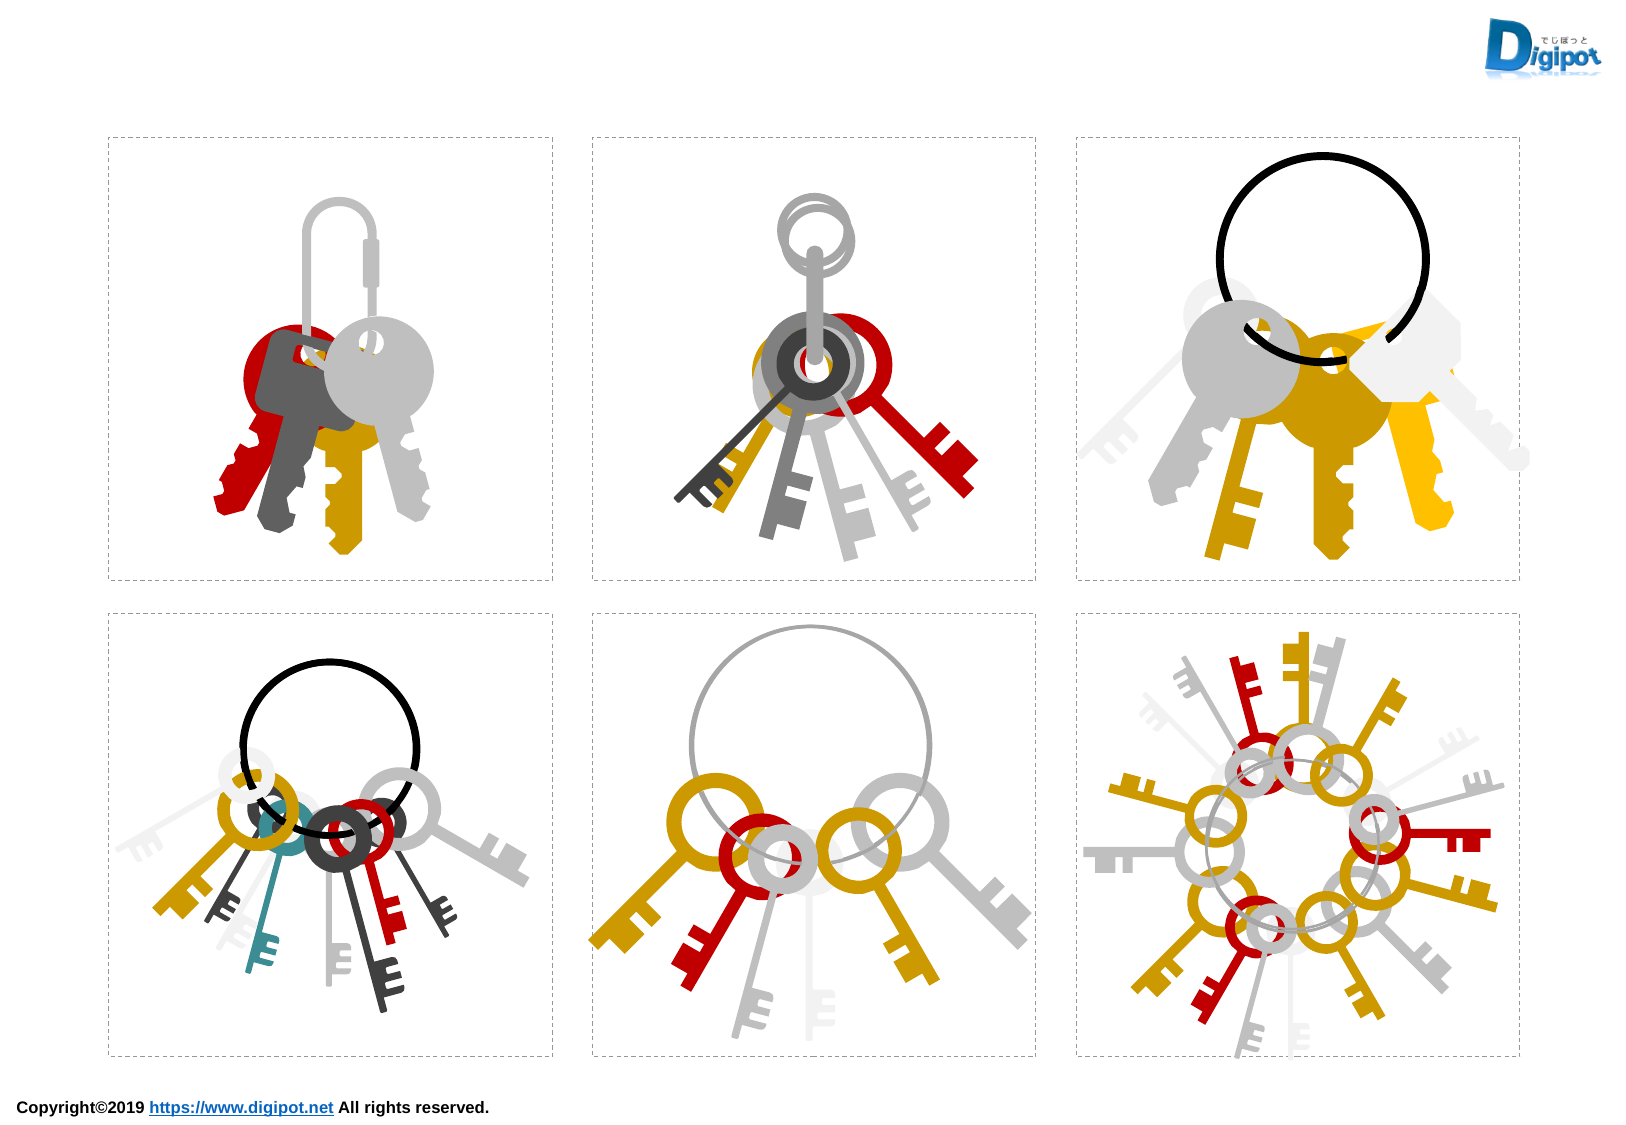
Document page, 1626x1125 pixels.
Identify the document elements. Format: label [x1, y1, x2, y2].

text_box [560, 624, 994, 1043]
text_box [642, 192, 939, 564]
picture [1485, 18, 1602, 82]
text_box [104, 658, 540, 1016]
text_box [218, 196, 447, 555]
text_box [1109, 631, 1512, 1062]
text_box [1044, 152, 1511, 563]
